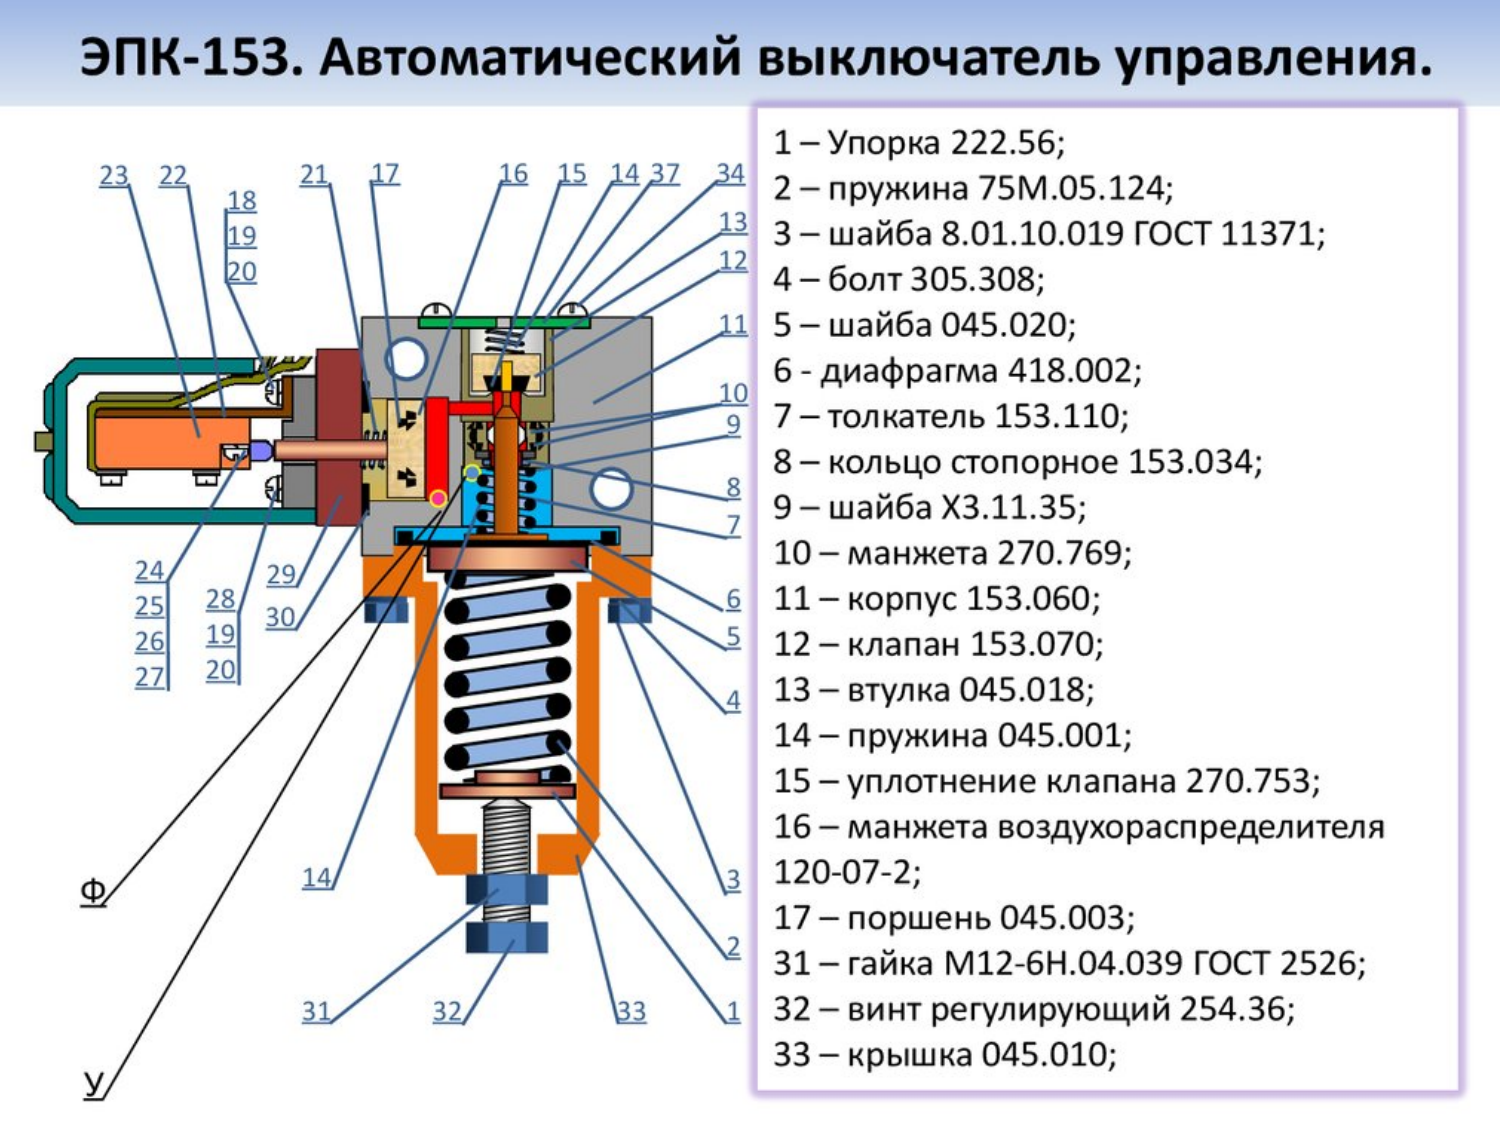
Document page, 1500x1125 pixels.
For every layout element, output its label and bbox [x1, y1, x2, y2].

list [0, 0, 1500, 1125]
